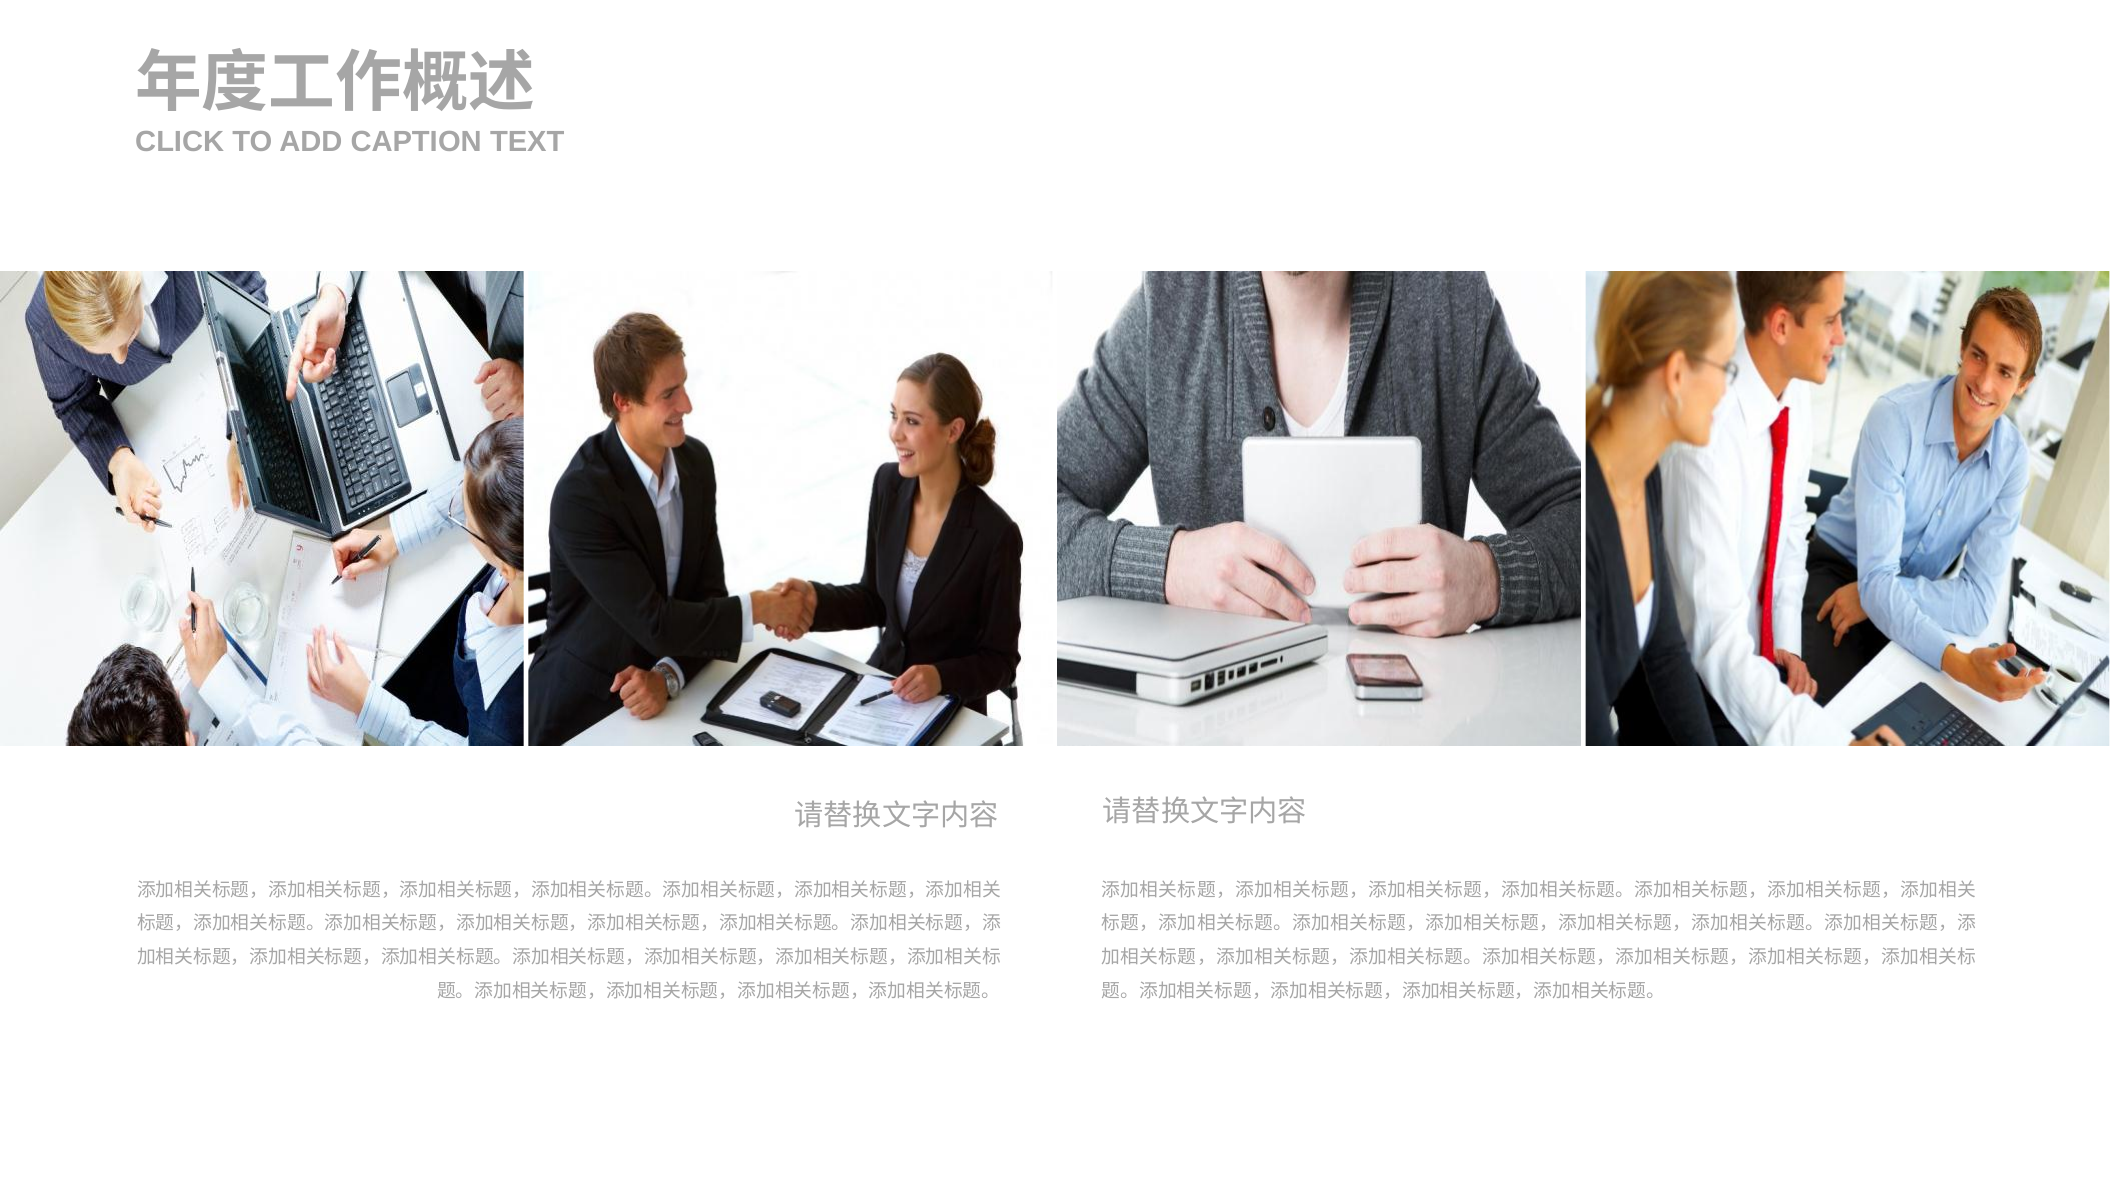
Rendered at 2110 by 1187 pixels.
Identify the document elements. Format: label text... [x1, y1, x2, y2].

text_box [133, 796, 1000, 1003]
text_box 年度工作概述 [135, 38, 596, 119]
text_box [0, 271, 525, 747]
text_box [1101, 792, 1976, 1003]
text_box [1056, 271, 1582, 747]
text_box [1585, 271, 2110, 747]
text_box CLICK TO ADD CAPTION TEXT [135, 122, 596, 158]
text_box [527, 271, 1053, 747]
